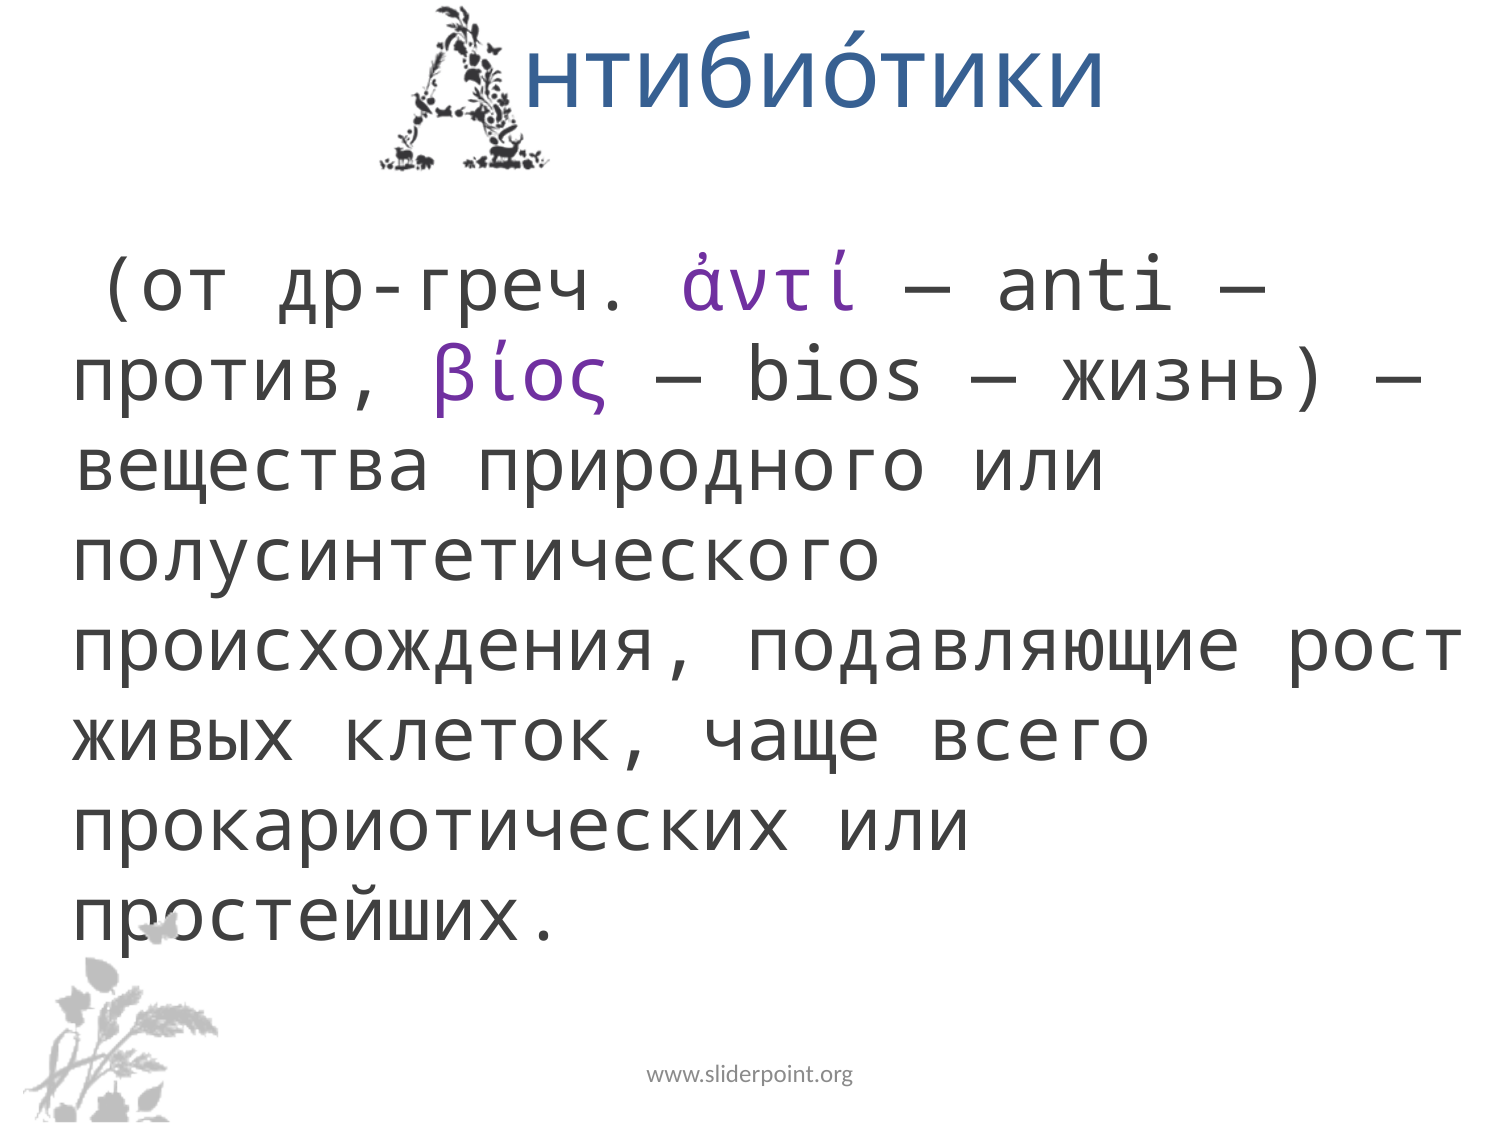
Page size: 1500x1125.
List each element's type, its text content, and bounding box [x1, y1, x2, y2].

picture [374, 0, 553, 177]
list нтибио́тики (от др-греч. ἀντί — anti — против, βίος — bios — жизнь) — вещества природного или полусинтетического происхождения, подавляющие рост живых клеток, чаще всего прокариотических или простейших. [0, 0, 1500, 1125]
picture [23, 905, 223, 1125]
footer www.sliderpoint.org [512, 1042, 988, 1103]
